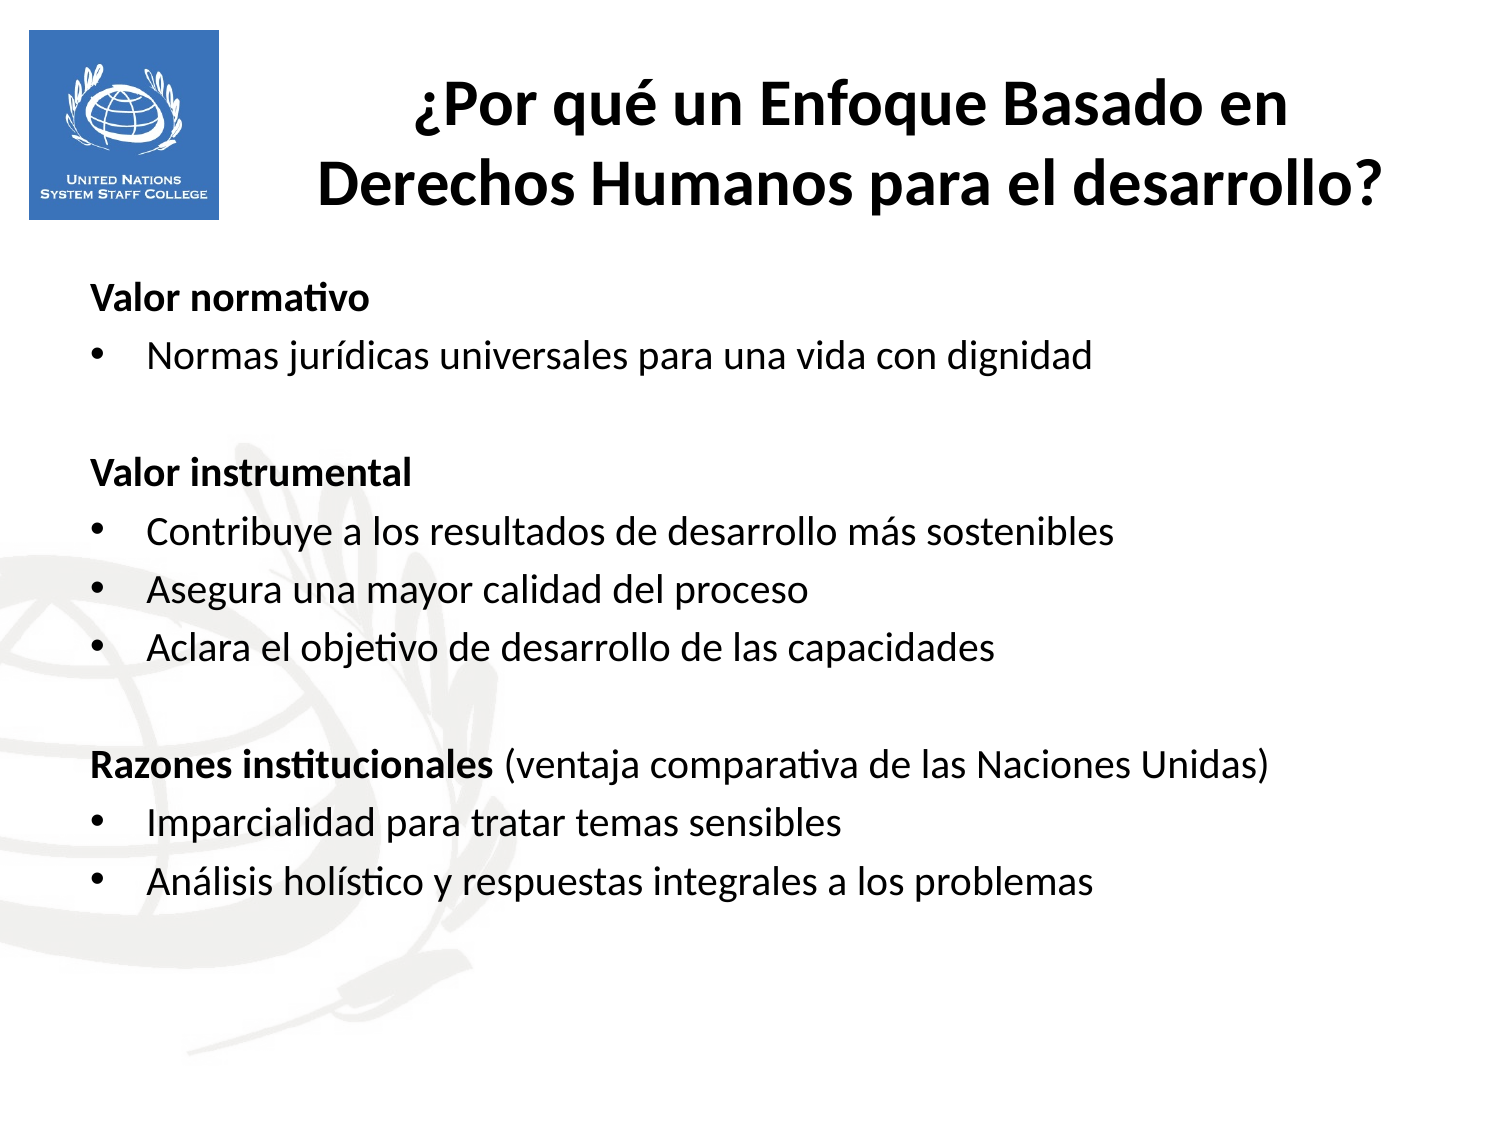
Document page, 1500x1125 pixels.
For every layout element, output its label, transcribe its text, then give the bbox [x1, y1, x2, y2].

list Valor normativo Normas jurídicas universales para una vida con dignidad Valor instrumental Contribuye a los resultados de desarrollo más sostenibles Asegura una mayor calidad del proceso Aclara el objetivo de desarrollo de las capacidades Razones institucionales (ventaja comparativa de las Naciones Unidas) Imparcialidad para tratar temas sensibles Análisis holístico y respuestas integrales a los problemas [74, 262, 1426, 1006]
title ¿Por qué un Enfoque Basado en Derechos Humanos para el desarrollo? [277, 44, 1426, 233]
picture [29, 30, 219, 220]
